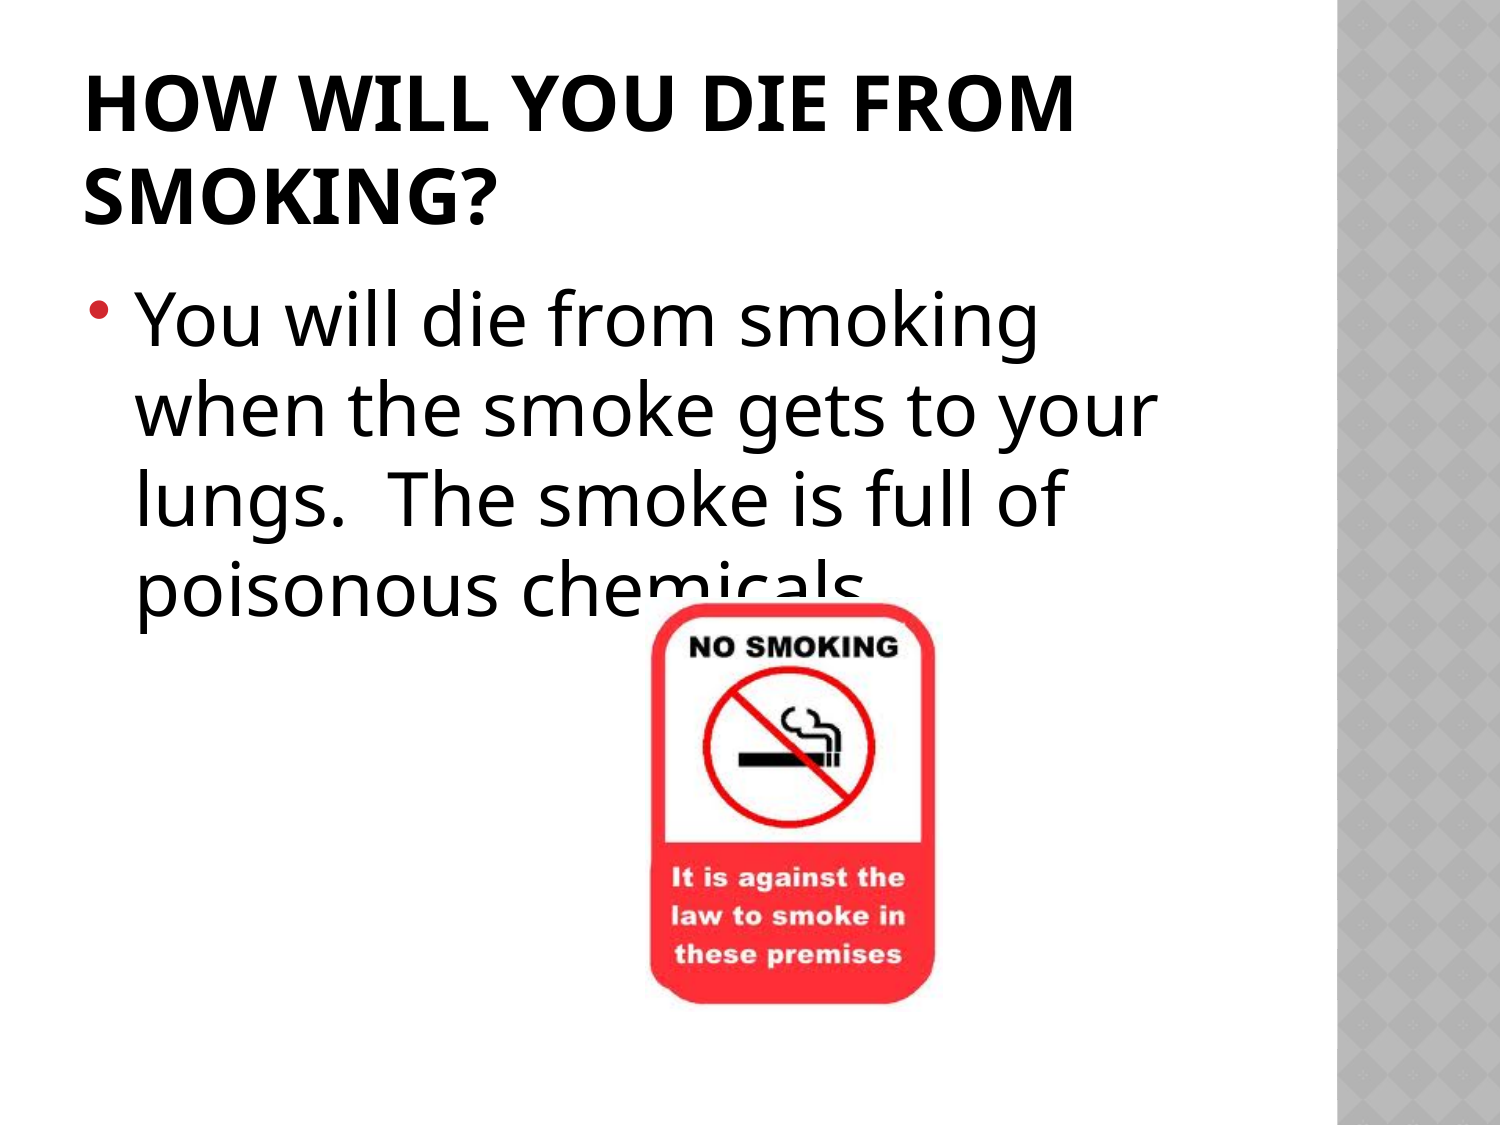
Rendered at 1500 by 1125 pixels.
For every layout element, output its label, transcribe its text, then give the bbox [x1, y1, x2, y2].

title How will you die from smoking? [75, 52, 1317, 240]
picture [644, 597, 943, 1013]
list You will die from smoking when the smoke gets to your lungs. The smoke is full of poisonous chemicals. [75, 264, 1263, 1059]
